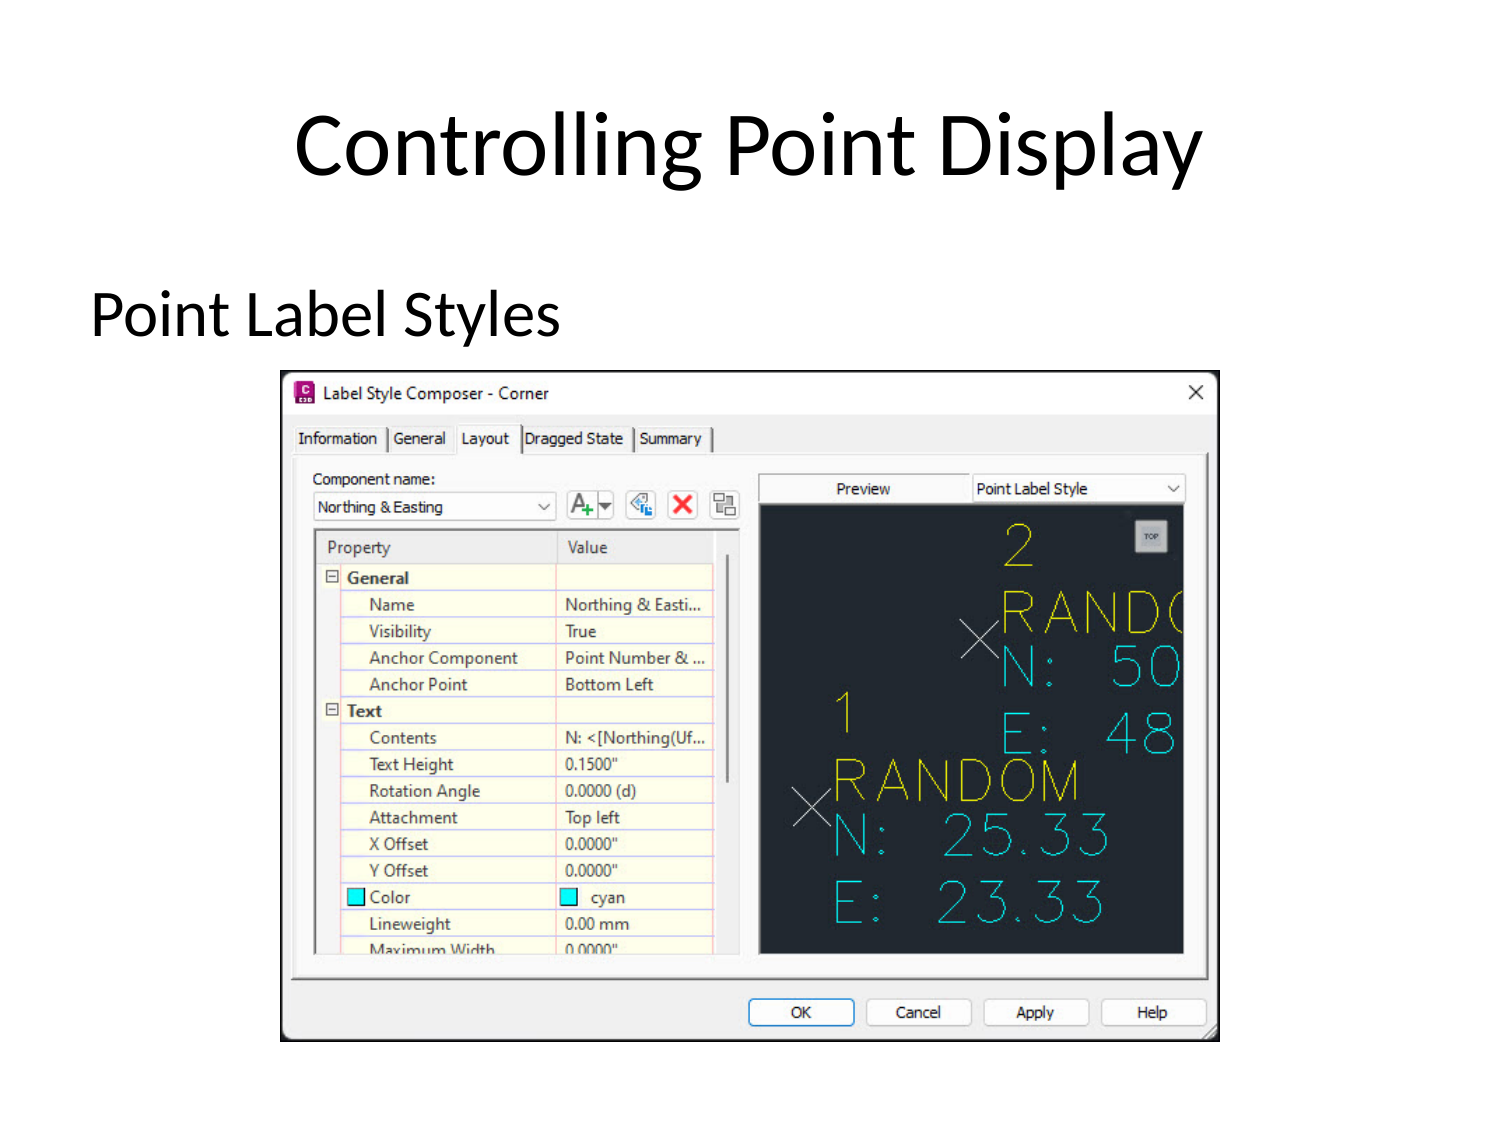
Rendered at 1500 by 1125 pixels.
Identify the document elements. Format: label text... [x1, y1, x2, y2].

title Controlling Point Display [75, 45, 1425, 233]
picture [280, 370, 1220, 1042]
list Point Label Styles [75, 262, 1425, 1005]
